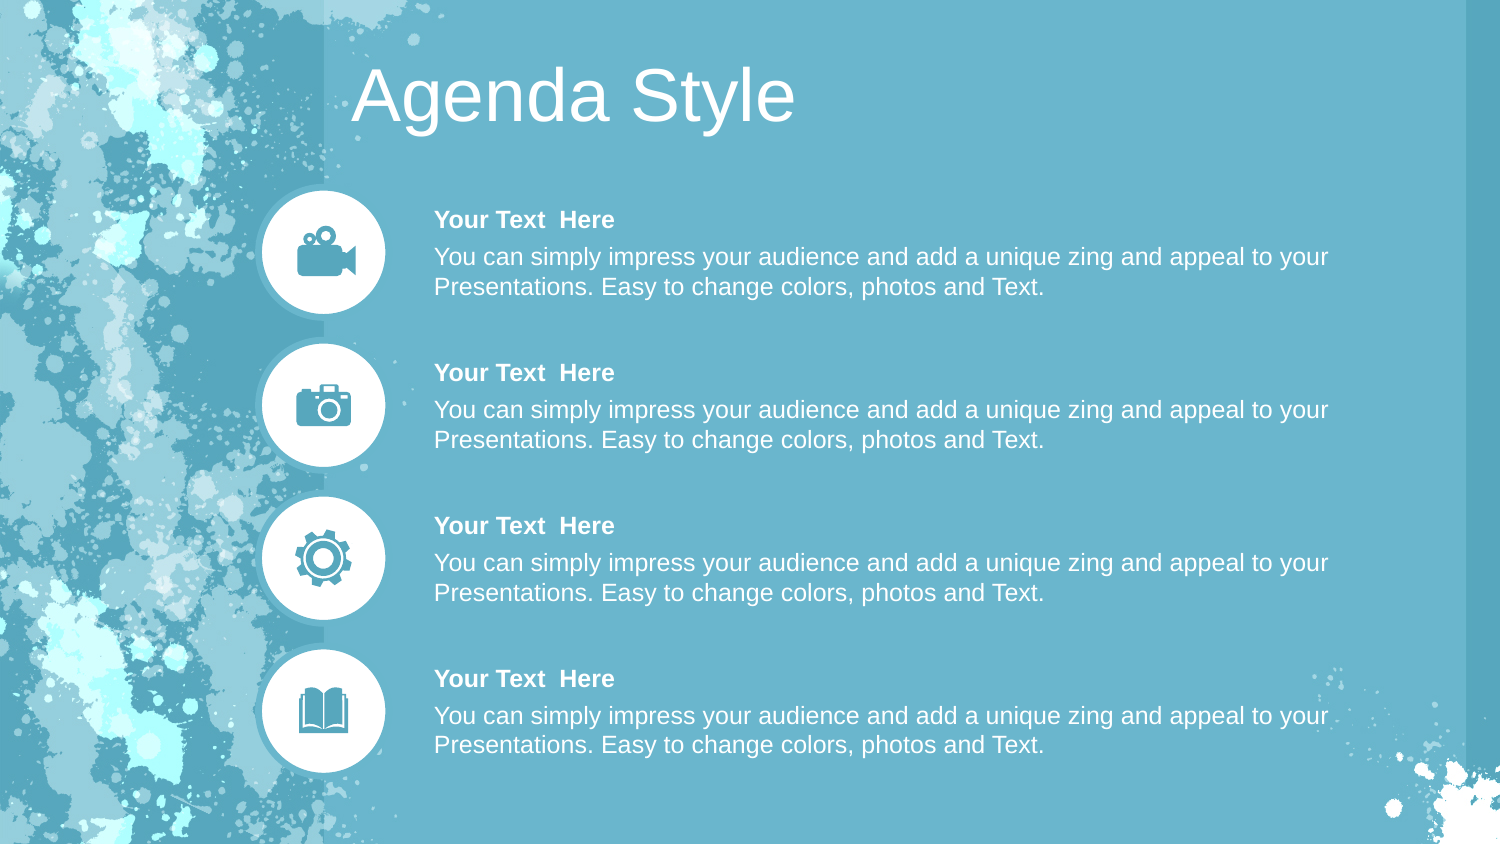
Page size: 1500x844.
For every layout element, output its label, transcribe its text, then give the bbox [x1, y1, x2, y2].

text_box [418, 195, 1381, 309]
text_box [418, 654, 1377, 768]
text_box [294, 382, 353, 429]
picture [0, 0, 1500, 844]
text_box [295, 223, 358, 279]
text_box [256, 491, 391, 626]
text_box [293, 527, 355, 590]
text_box Agenda Style [336, 43, 1500, 139]
text_box [256, 643, 391, 779]
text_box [418, 501, 1377, 615]
text_box [297, 685, 351, 736]
text_box [256, 185, 391, 320]
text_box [418, 348, 1379, 462]
text_box [256, 338, 391, 473]
